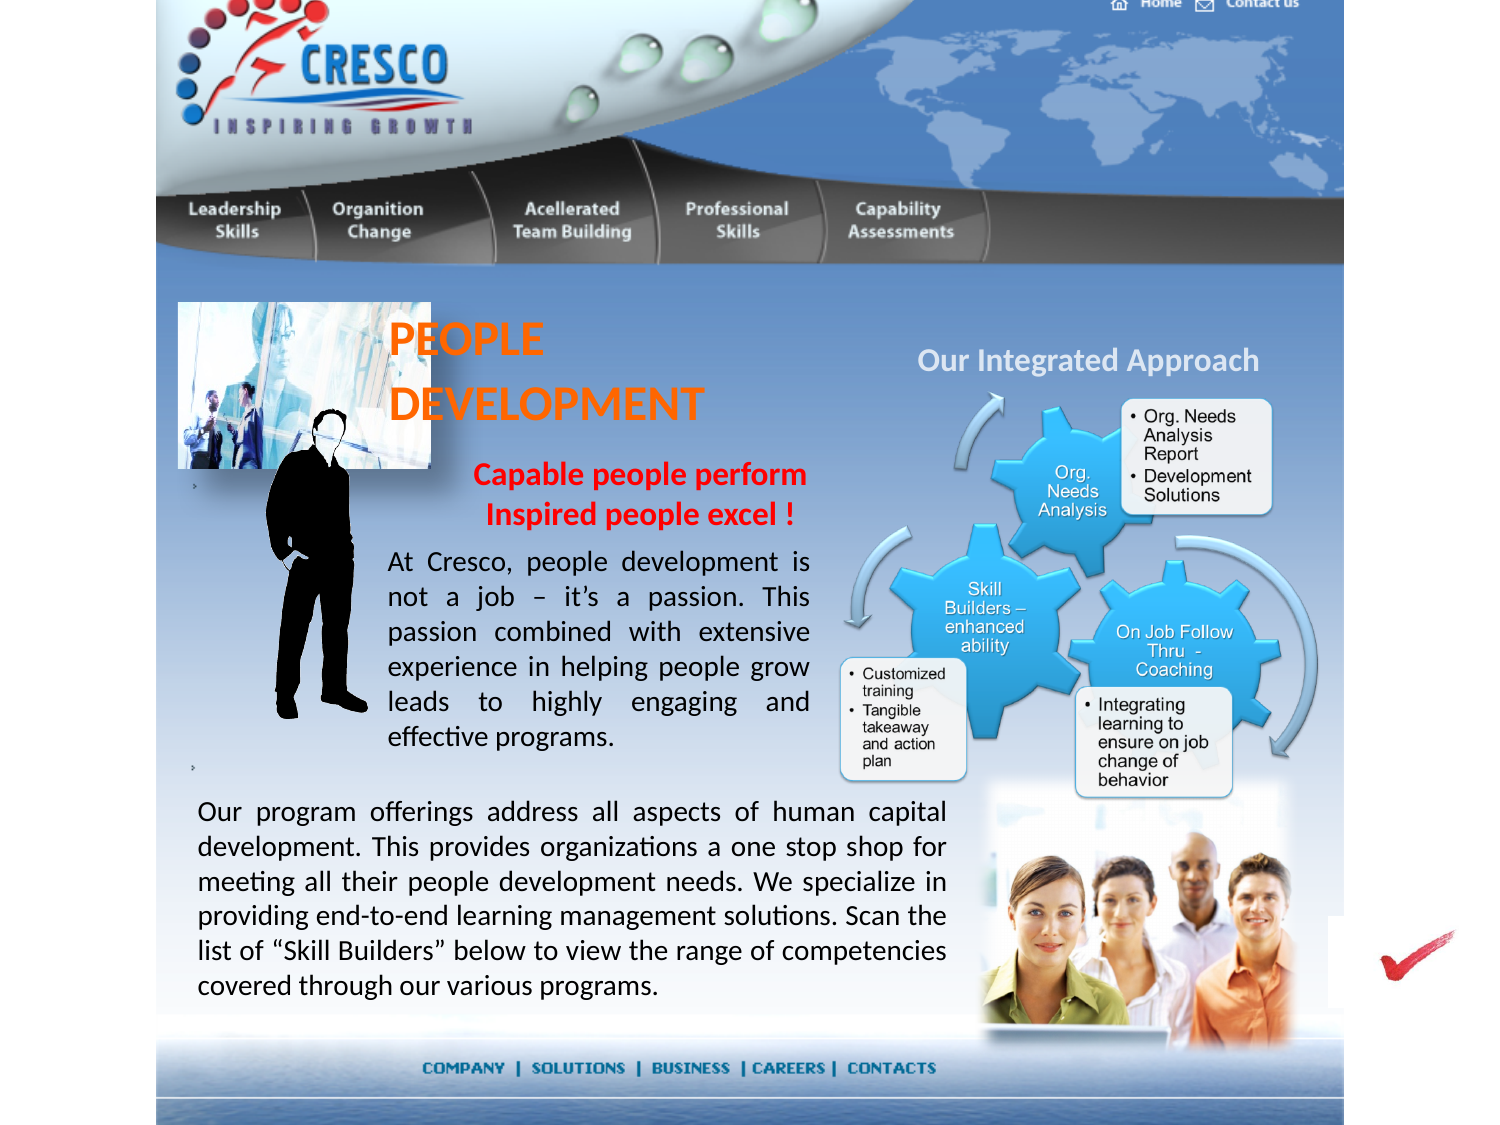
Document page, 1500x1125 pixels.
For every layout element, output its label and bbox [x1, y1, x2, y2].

picture [155, 0, 1500, 1125]
